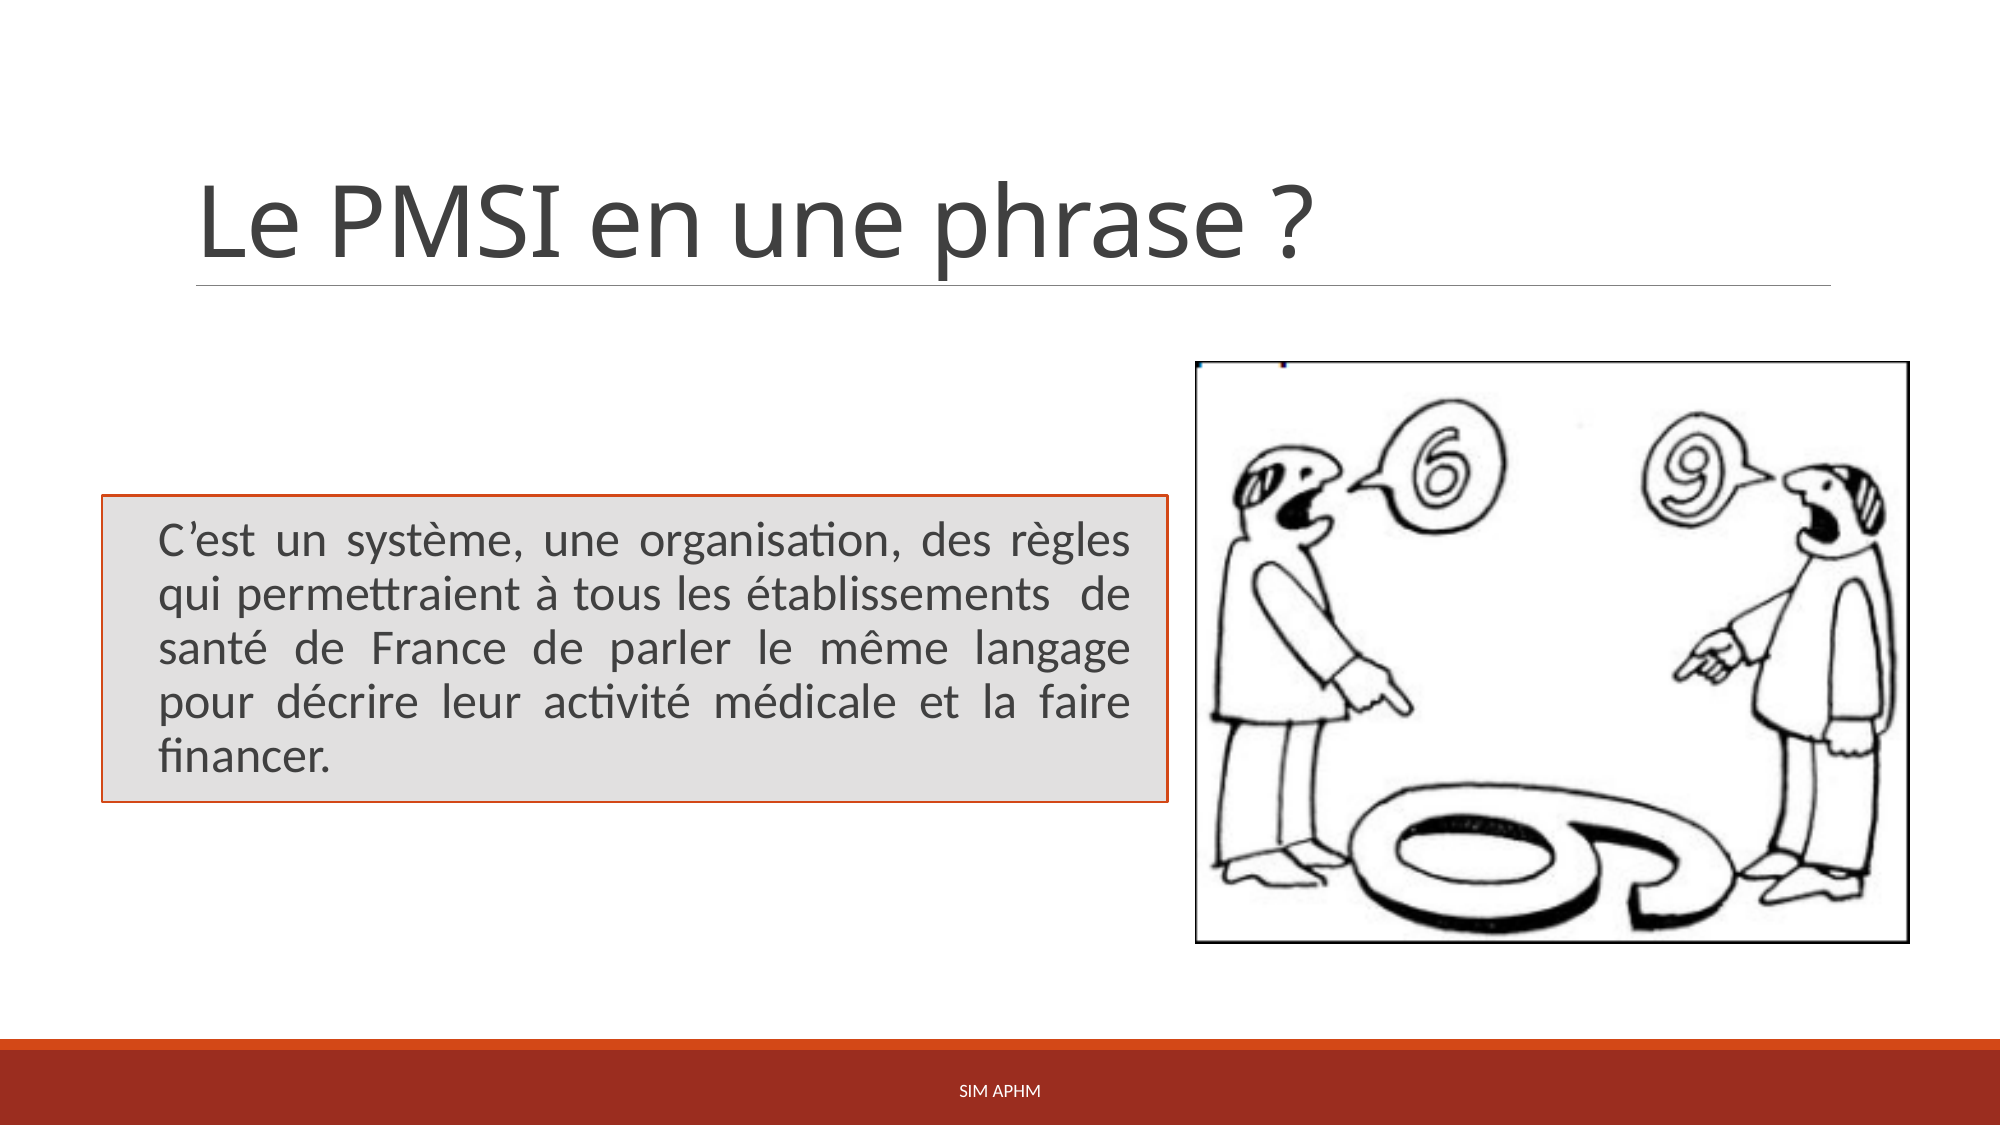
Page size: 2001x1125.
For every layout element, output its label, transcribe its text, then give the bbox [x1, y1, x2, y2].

footer SIM APHM [604, 1059, 1396, 1120]
picture [1194, 360, 1910, 944]
title Le PMSI en une phrase ? [180, 47, 1830, 285]
list C’est un système, une organisation, des règles qui permettraient à tous les établissements de santé de France de parler le même langage pour décrire leur activité médicale et la faire financer. [101, 495, 1168, 802]
